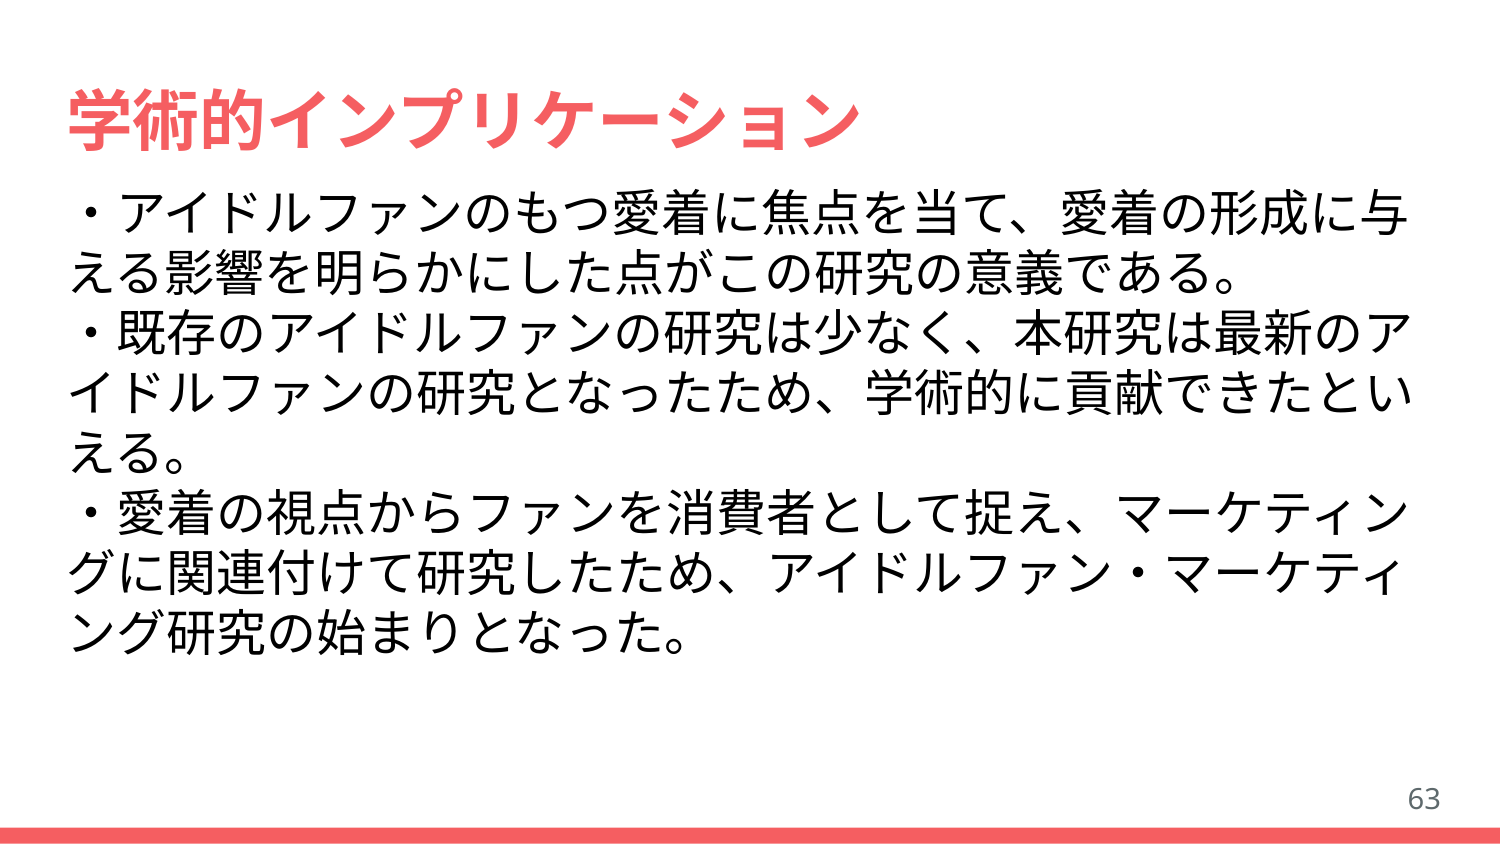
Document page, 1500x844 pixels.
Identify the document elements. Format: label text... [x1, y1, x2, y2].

list ・アイドルファンのもつ愛着に焦点を当て、愛着の形成に与える影響を明らかにした点がこの研究の意義である。 ・既存のアイドルファンの研究は少なく、本研究は最新のアイドルファンの研究となったため、学術的に貢献できたといえる。 ・愛着の視点からファンを消費者として捉え、マーケティングに関連付けて研究したため、アイドルファン・マーケティング研究の始まりとなった。 [51, 166, 1449, 752]
title 学術的インプリケーション [51, 64, 1449, 166]
slide_number 63 [1392, 767, 1483, 833]
